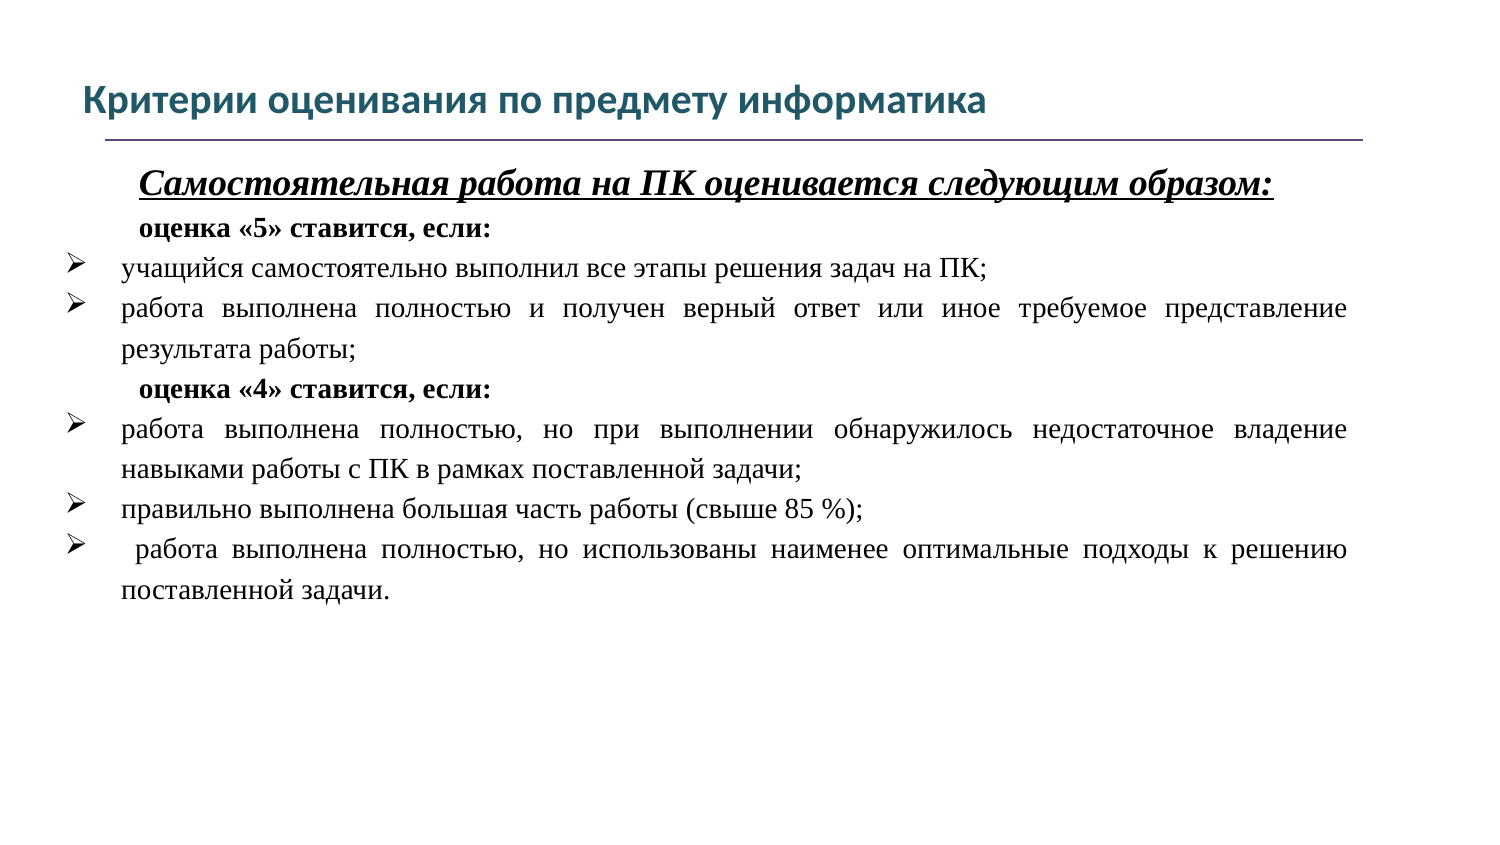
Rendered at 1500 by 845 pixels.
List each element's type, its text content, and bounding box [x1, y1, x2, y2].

title Критерии оценивания по предмету информатика [83, 28, 1417, 213]
text_box Самостоятельная работа на ПК оценивается следующим образом: оценка «5» ставится, если: учащийся самостоятельно выполнил все этапы решения задач на ПК; работа выполнена полностью и получен верный ответ или иное требуемое представление результата работы; оценка «4» ставится, если: работа выполнена полностью, но при выполнении обнаружилось недостаточное владение навыками работы с ПК в рамках поставленной задачи; правильно выполнена большая часть работы (свыше 85 %); работа выполнена полностью, но использованы наименее оптимальные подходы к решению поставленной задачи. [50, 144, 1364, 613]
